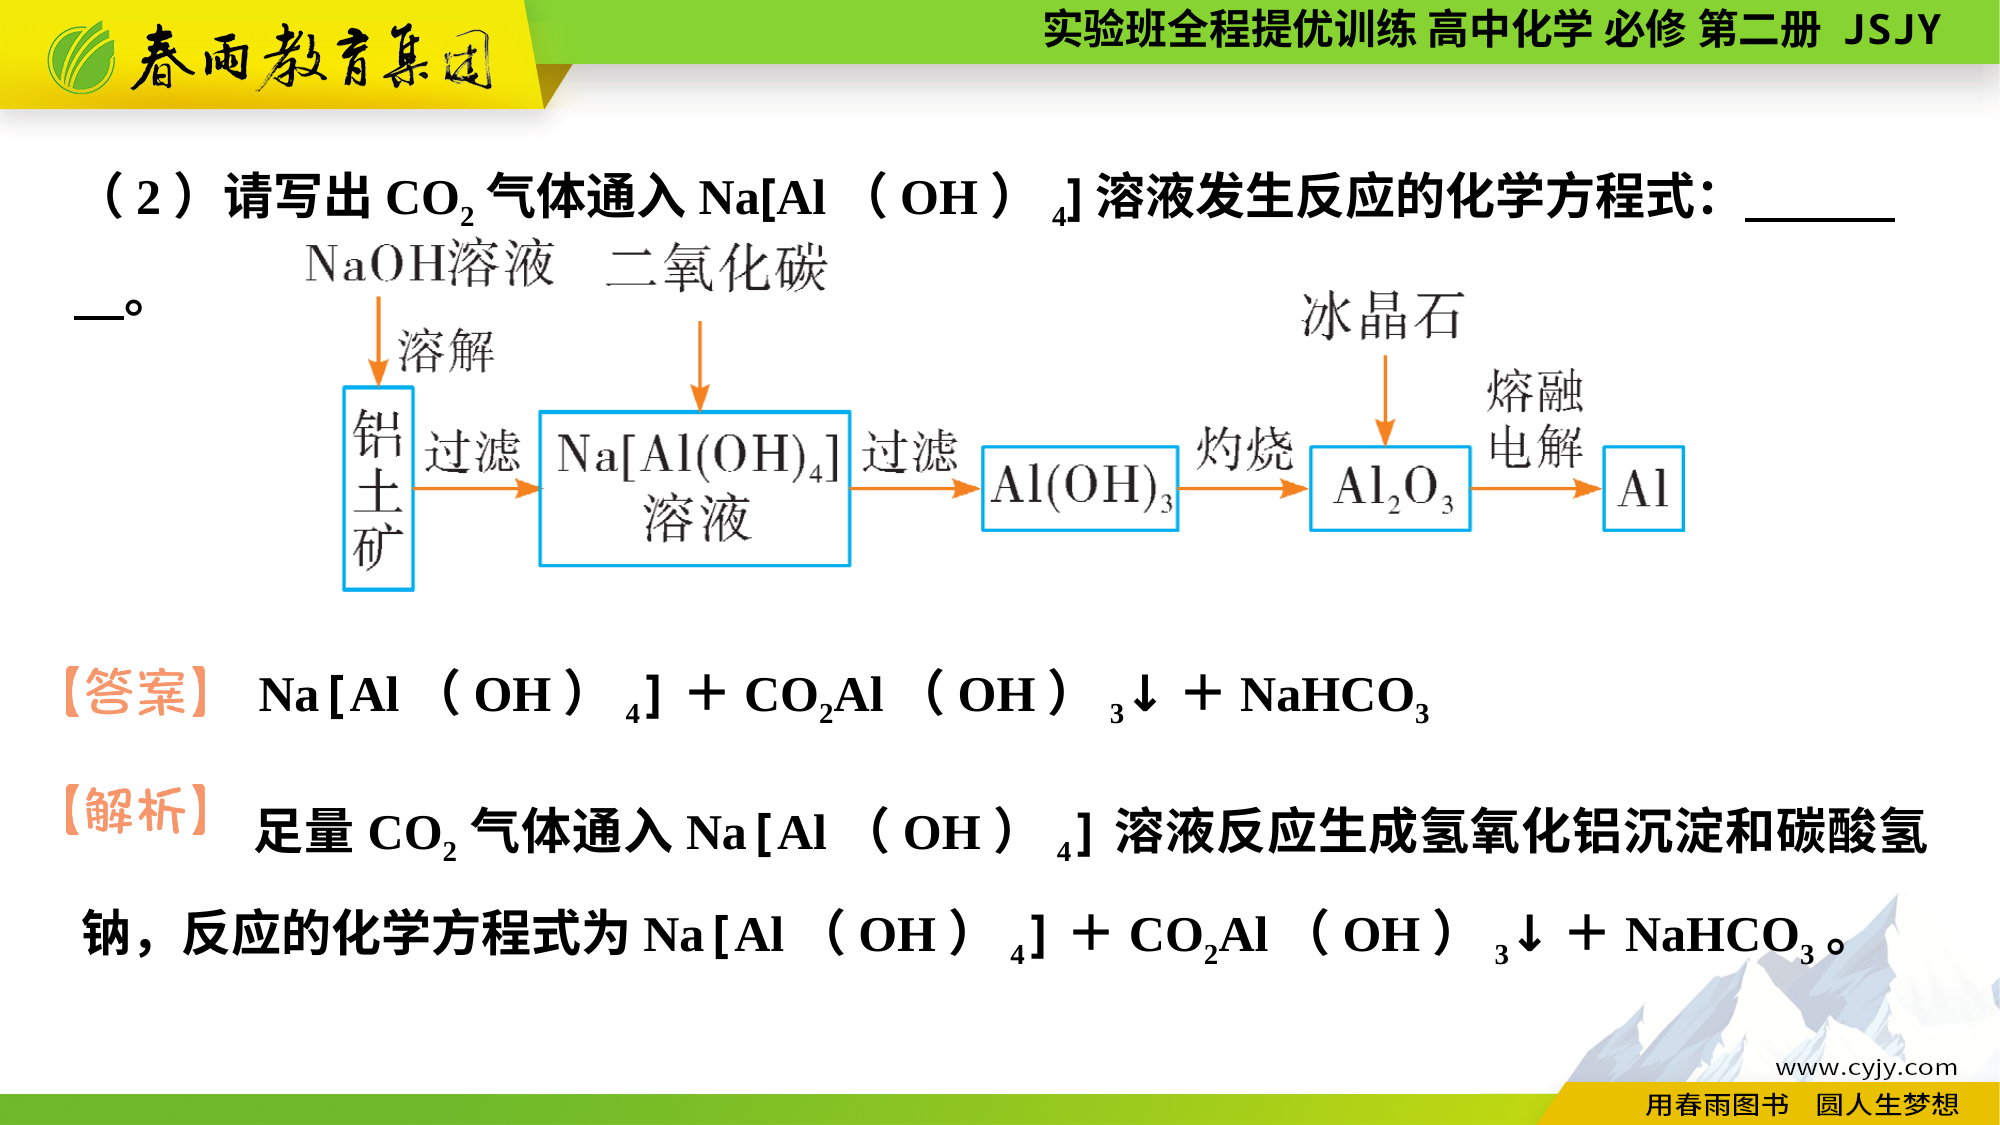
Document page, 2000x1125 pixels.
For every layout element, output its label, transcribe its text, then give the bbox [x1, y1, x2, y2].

picture [0, 0, 2000, 1125]
list （2）请写出CO2气体通入Na[Al（OH）4]溶液发生反应的化学方程式： 。 [59, 122, 1944, 217]
